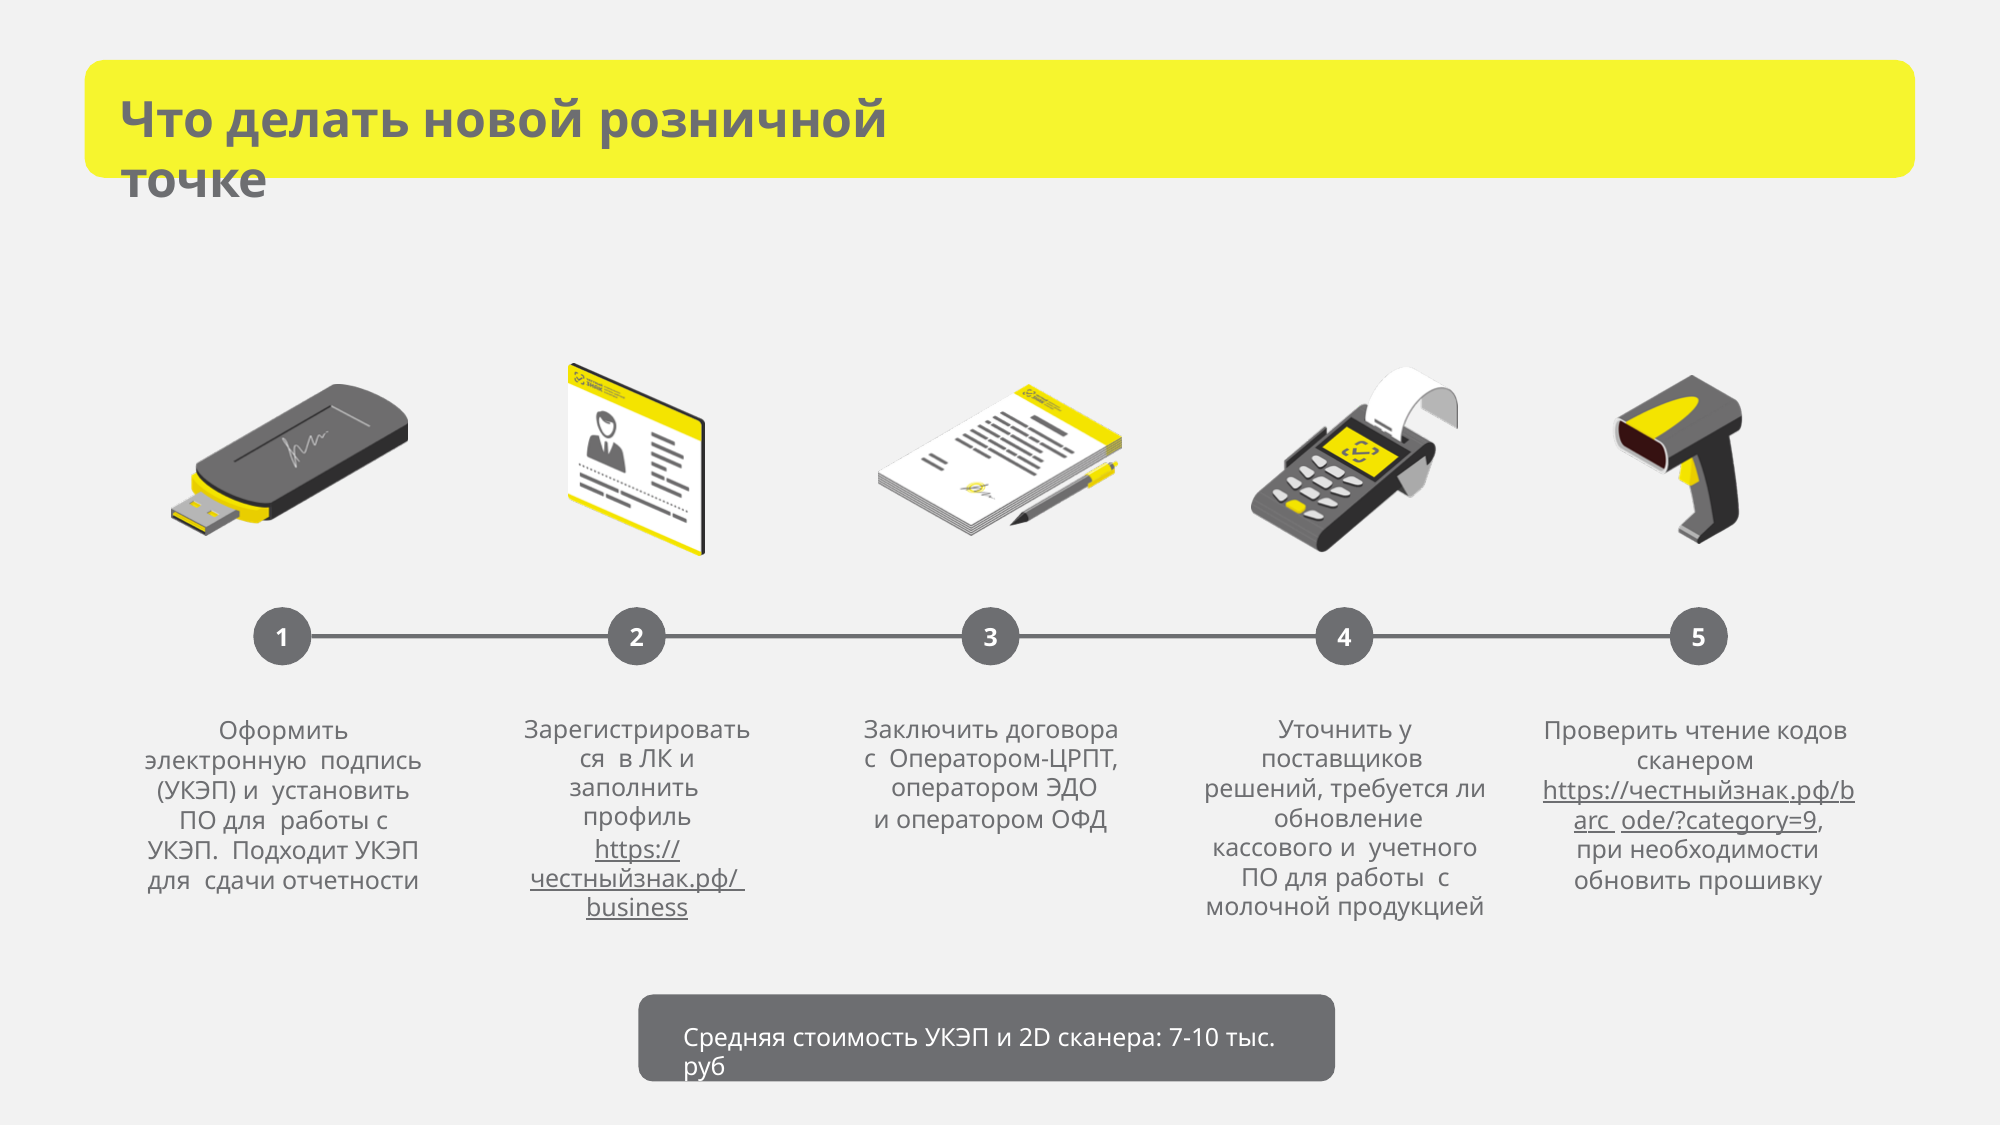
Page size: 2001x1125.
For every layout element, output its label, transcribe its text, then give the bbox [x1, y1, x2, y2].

picture [568, 363, 705, 557]
text_box [1676, 607, 1728, 666]
text_box Проверить чтение кодов сканером https://честныйзнак.рф/barc ode/?category=9, при необходимости обновить прошивку [1535, 712, 1862, 894]
text_box 5 [1689, 619, 1709, 652]
text_box [84, 59, 1916, 178]
picture [170, 383, 408, 536]
picture [878, 383, 1122, 536]
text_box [253, 606, 1673, 666]
text_box Заключить договора с Оператором-ЦРПТ, оператором ЭДО и оператором ОФД [860, 712, 1122, 834]
text_box Зарегистрироваться в ЛК и заполнить профиль https://честныйзнак.рф/ business [496, 712, 777, 922]
text_box [0, 0, 2000, 1125]
text_box Средняя стоимость УКЭП и 2D сканера: 7-10 тыс. руб [681, 1018, 1293, 1081]
picture [1251, 356, 1458, 563]
text_box Оформить электронную подпись (УКЭП) и установить ПО для работы с УКЭП. Подходит УКЭП для сдачи отчетности [142, 712, 424, 895]
title Что делать новой розничной точке [117, 84, 989, 275]
picture [1593, 375, 1763, 544]
text_box Уточнить у поставщиков решений, требуется ли обновление кассового и учетного ПО для работы с молочной продукцией [1201, 712, 1488, 922]
text_box [638, 994, 1336, 1082]
